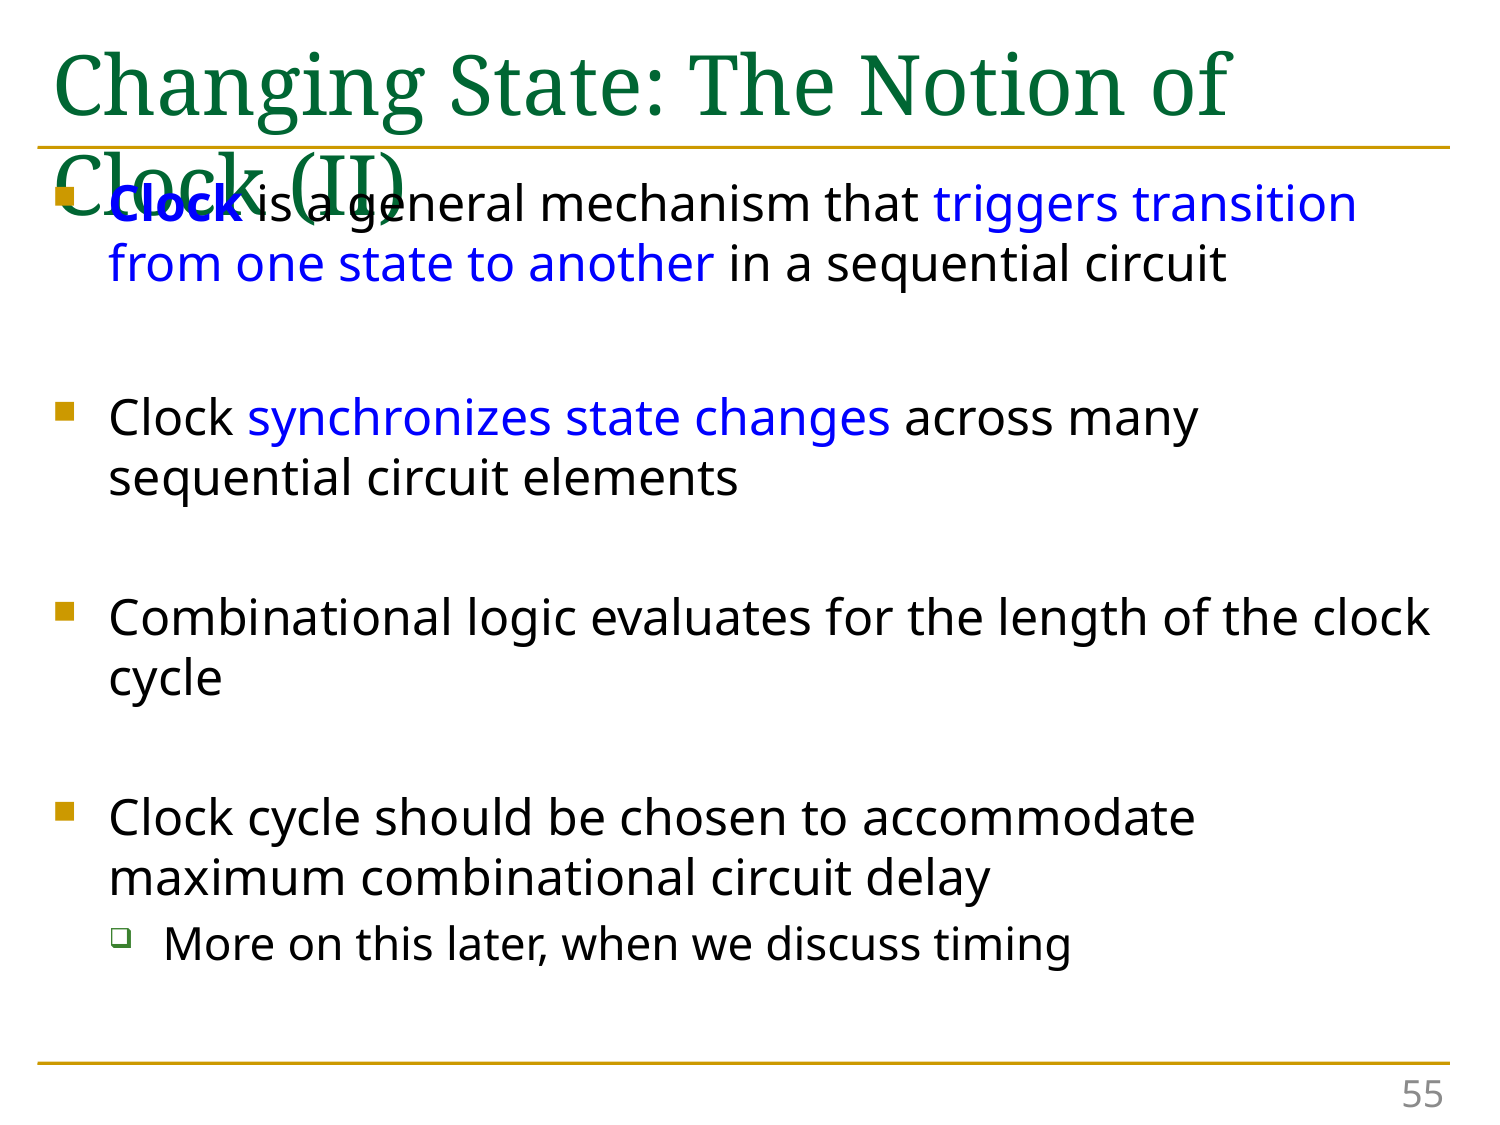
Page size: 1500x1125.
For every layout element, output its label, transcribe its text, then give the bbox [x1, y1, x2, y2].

slide_number 55 [1121, 1066, 1460, 1125]
title Changing State: The Notion of Clock (II) [37, 24, 1450, 163]
list Clock is a general mechanism that triggers transition from one state to another in a sequential circuit Clock synchronizes state changes across many sequential circuit elements Combinational logic evaluates for the length of the clock cycle Clock cycle should be chosen to accommodate maximum combinational circuit delay More on this later, when we discuss timing [37, 163, 1450, 1016]
